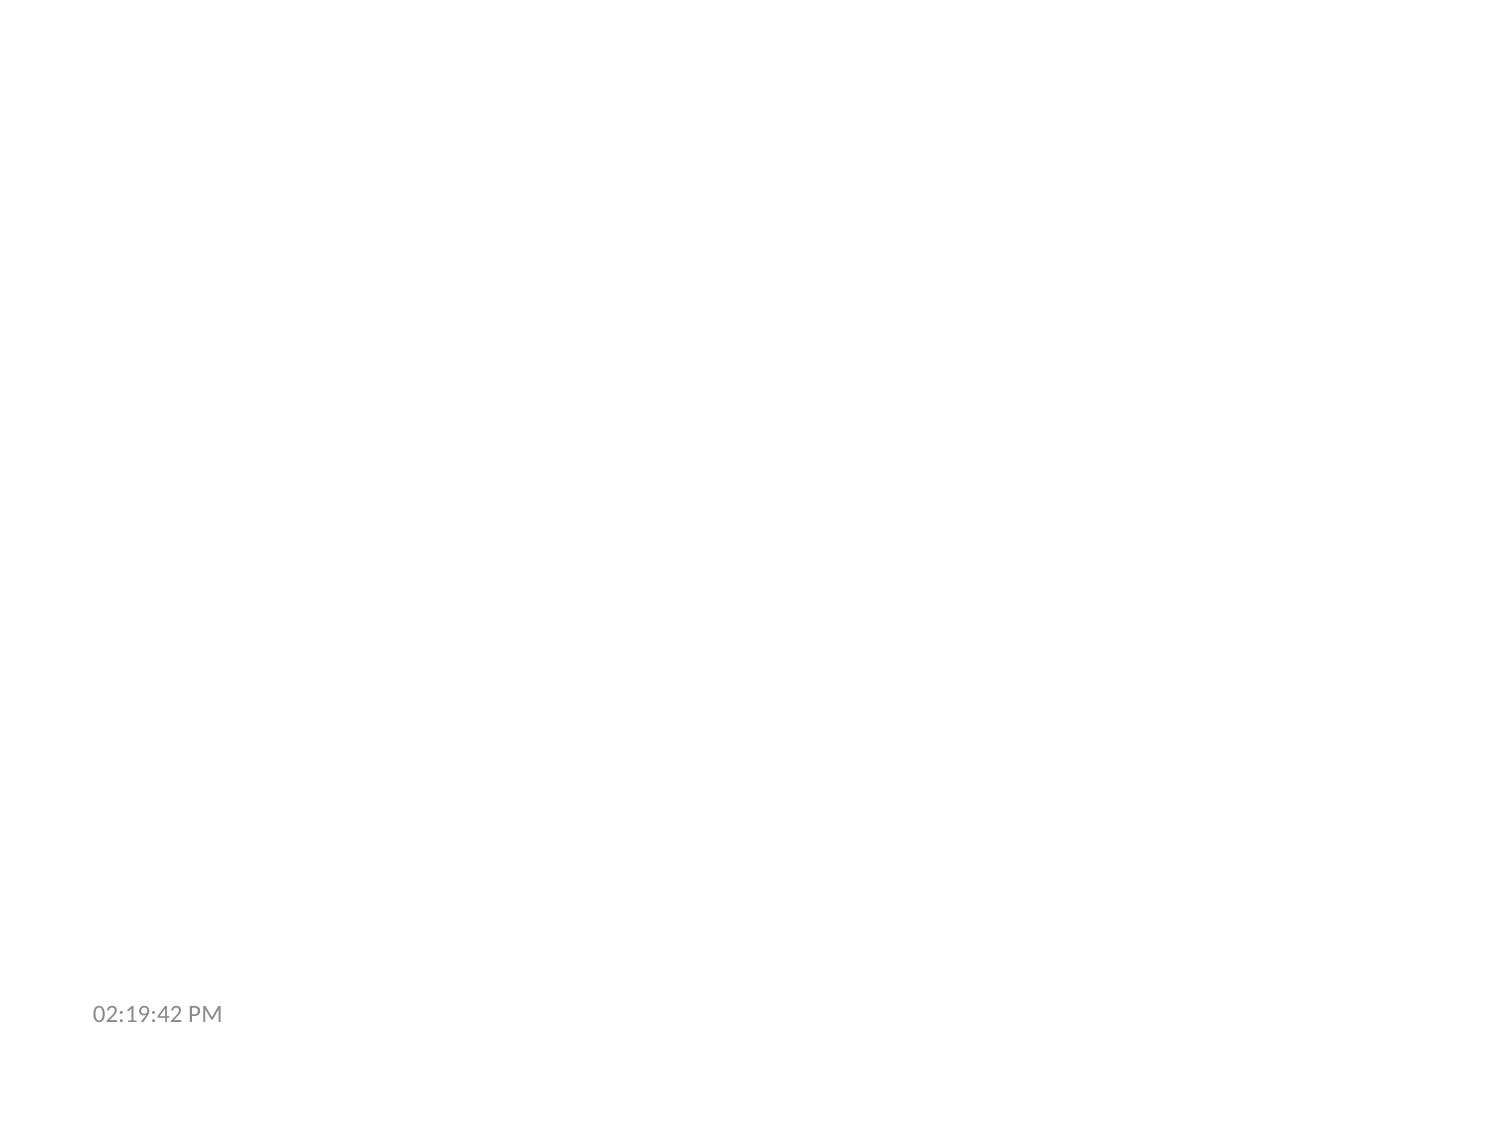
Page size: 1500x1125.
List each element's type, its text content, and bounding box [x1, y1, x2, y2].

text_box 3:35:09 PM [77, 982, 428, 1043]
